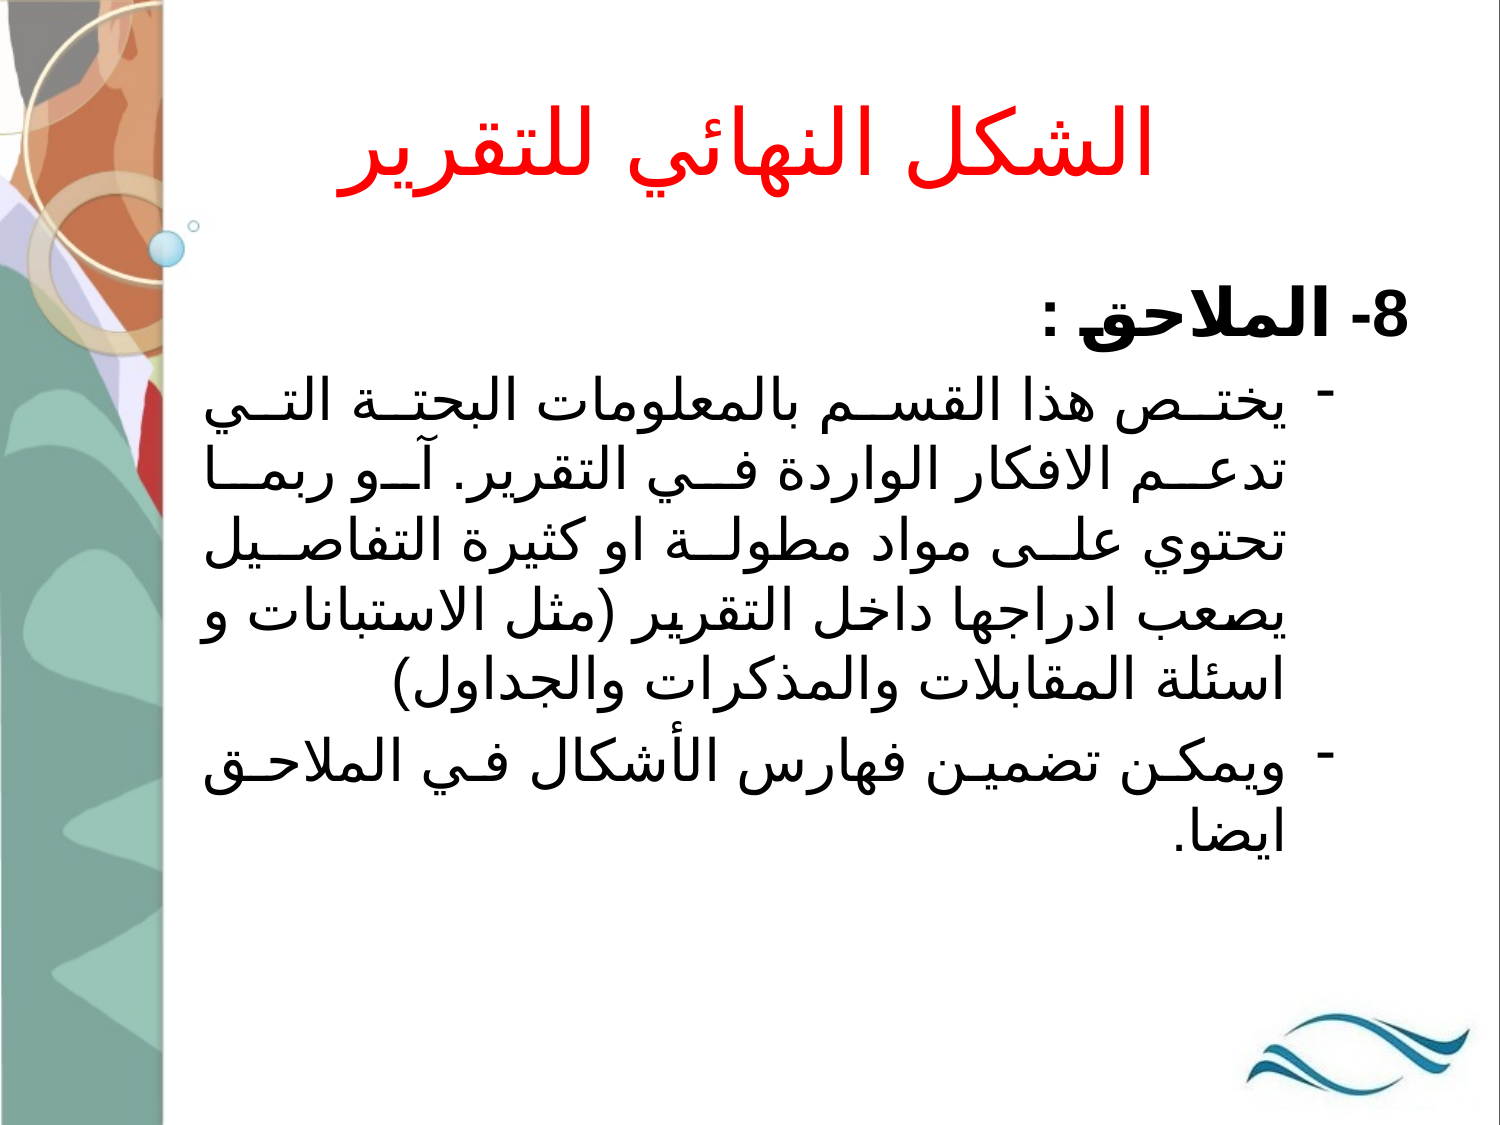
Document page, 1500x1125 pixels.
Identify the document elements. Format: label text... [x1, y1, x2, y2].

picture [0, 0, 1500, 1125]
list 8- الملاحق : يختص هذا القسم بالمعلومات البحتة التي تدعم الافكار الواردة في التقرير. آو ربما تحتوي على مواد مطولة او كثيرة التفاصيل يصعب ادراجها داخل التقرير (مثل الاستبانات و اسئلة المقابلات والمذكرات والجداول) ويمكن تضمين فهارس الأشكال في الملاحق ايضا. [187, 262, 1426, 1006]
title الشكل النهائي للتقرير [74, 44, 1426, 233]
